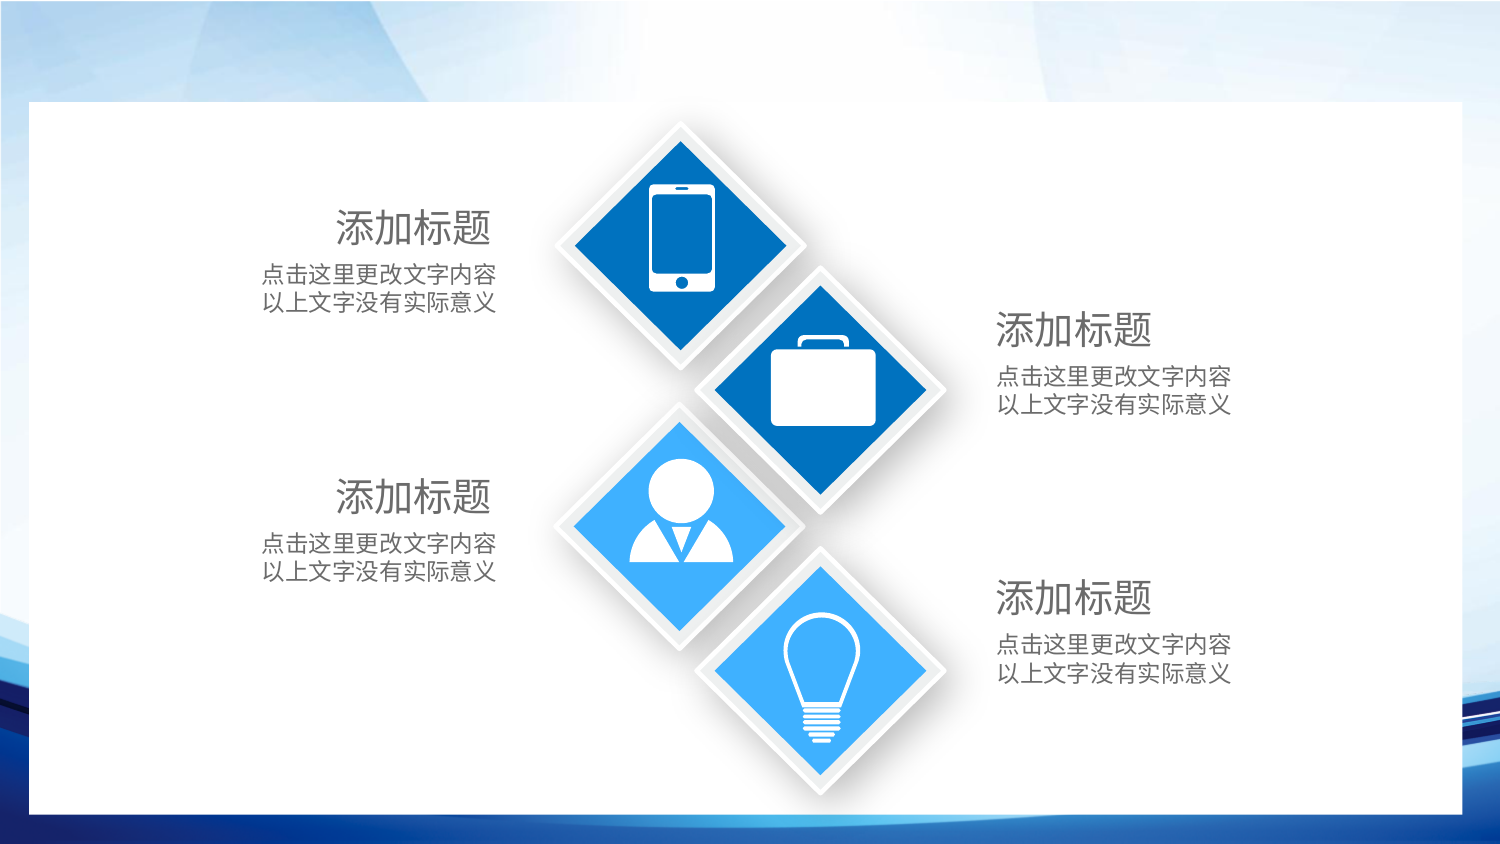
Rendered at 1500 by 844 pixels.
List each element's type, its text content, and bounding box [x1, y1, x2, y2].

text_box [696, 548, 945, 794]
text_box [556, 123, 805, 369]
text_box 点击这里更改文字内容 以上文字没有实际意义 [238, 521, 520, 593]
text_box 点击这里更改文字内容 以上文字没有实际意义 [981, 622, 1263, 695]
text_box 添加标题 [984, 568, 1164, 622]
picture [0, 2, 1500, 844]
text_box 添加标题 [323, 197, 504, 252]
text_box 添加标题 [984, 299, 1164, 354]
text_box 添加标题 [323, 466, 504, 521]
text_box 点击这里更改文字内容 以上文字没有实际意义 [981, 354, 1263, 426]
text_box 点击这里更改文字内容 以上文字没有实际意义 [238, 252, 520, 324]
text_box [696, 267, 945, 513]
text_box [555, 403, 804, 649]
